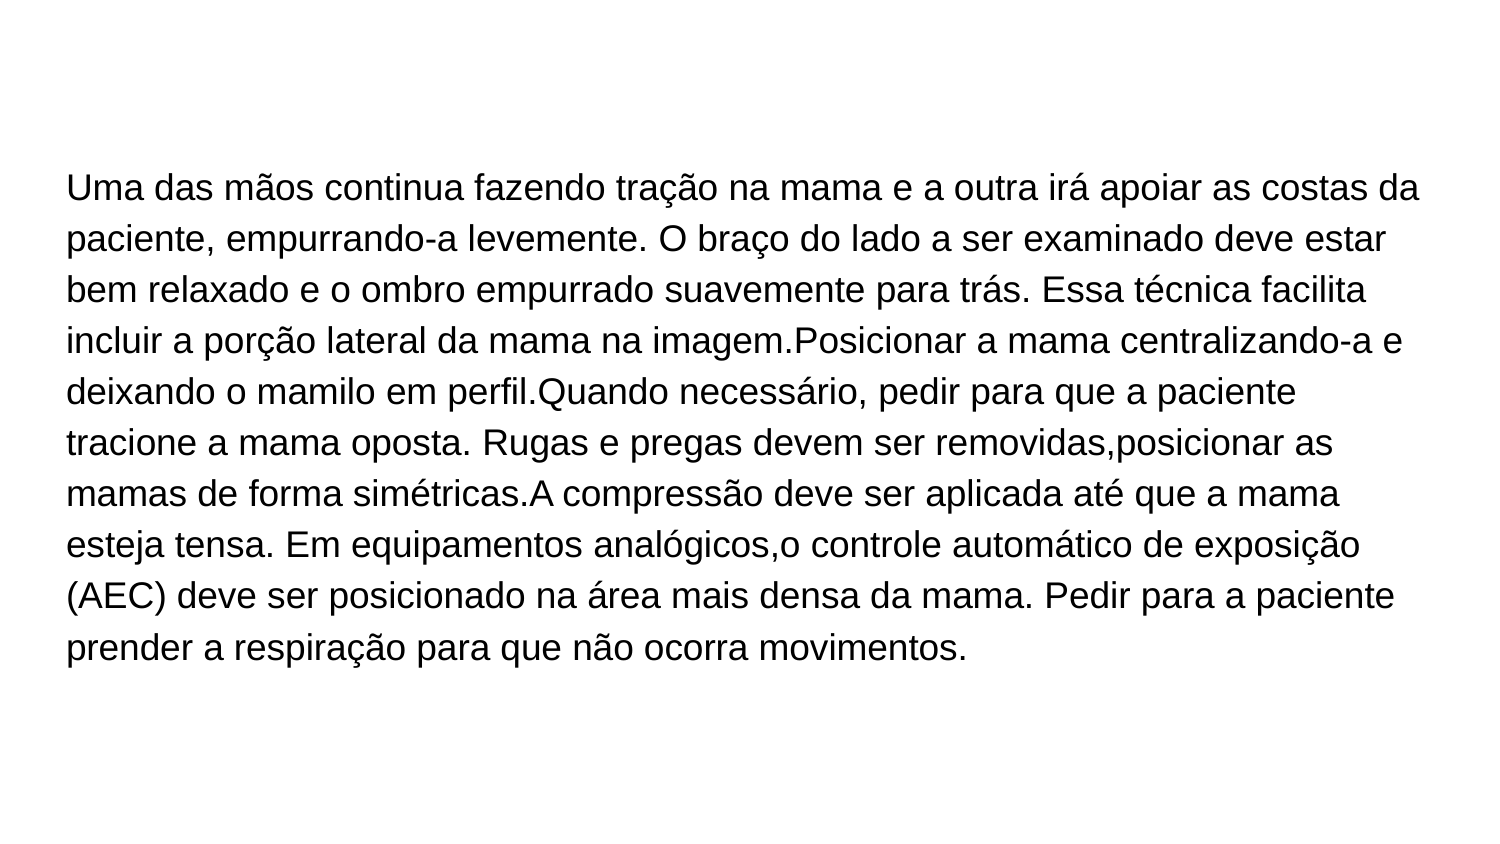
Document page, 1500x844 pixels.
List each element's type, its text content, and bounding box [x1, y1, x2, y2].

list Uma das mãos continua fazendo tração na mama e a outra irá apoiar as costas da paciente, empurrando-a levemente. O braço do lado a ser examinado deve estar bem relaxado e o ombro empurrado suavemente para trás. Essa técnica facilita incluir a porção lateral da mama na imagem.Posicionar a mama centralizando-a e deixando o mamilo em perfil.Quando necessário, pedir para que a paciente tracione a mama oposta. Rugas e pregas devem ser removidas,posicionar as mamas de forma simétricas.A compressão deve ser aplicada até que a mama esteja tensa. Em equipamentos analógicos,o controle automático de exposição (AEC) deve ser posicionado na área mais densa da mama. Pedir para a paciente prender a respiração para que não ocorra movimentos. [51, 141, 1449, 703]
